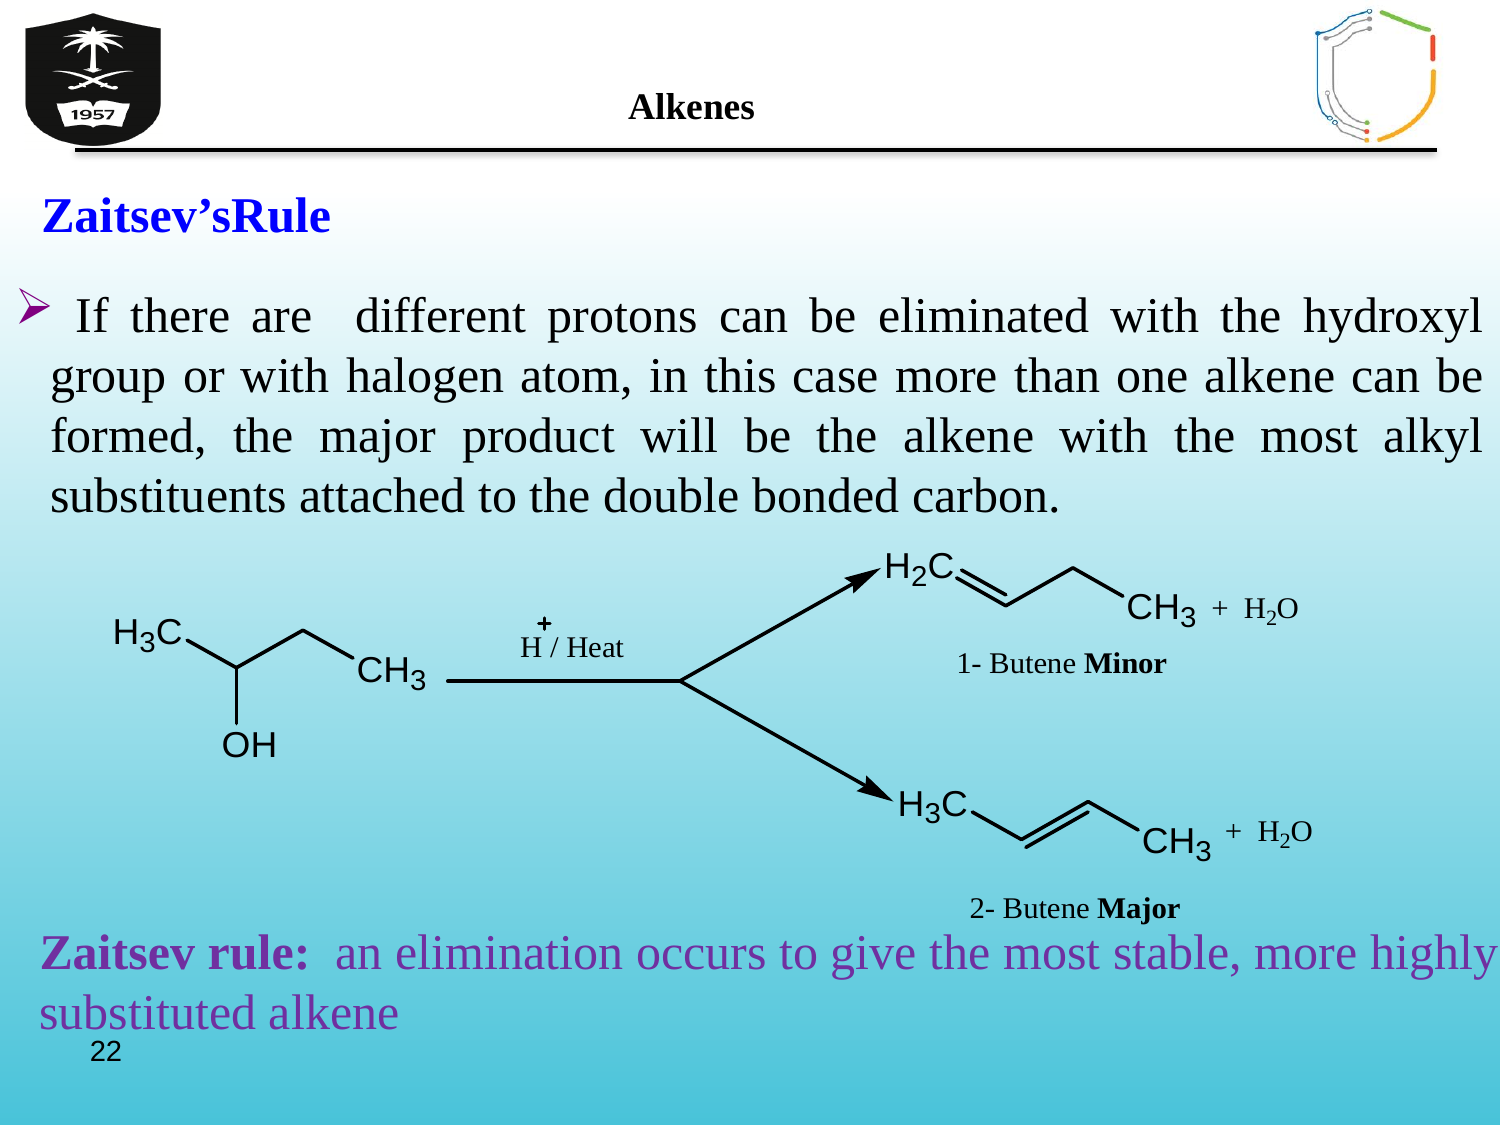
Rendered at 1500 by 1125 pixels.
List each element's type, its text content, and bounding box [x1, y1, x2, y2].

picture [1287, 0, 1463, 165]
text_box If there are different protons can be eliminated with the hydroxyl group or with halogen atom, in this case more than one alkene can be formed, the major product will be the alkene with the most alkyl substituents attached to the double bonded carbon. [0, 274, 1500, 530]
picture [24, 12, 163, 151]
text_box 22 [75, 1048, 425, 1103]
text_box Zaitsev rule: an elimination occurs to give the most stable, more highly substituted alkene [24, 912, 1500, 1048]
text_box Zaitsev’sRule [26, 174, 347, 250]
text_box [112, 549, 1313, 926]
text_box Alkenes [613, 74, 771, 135]
